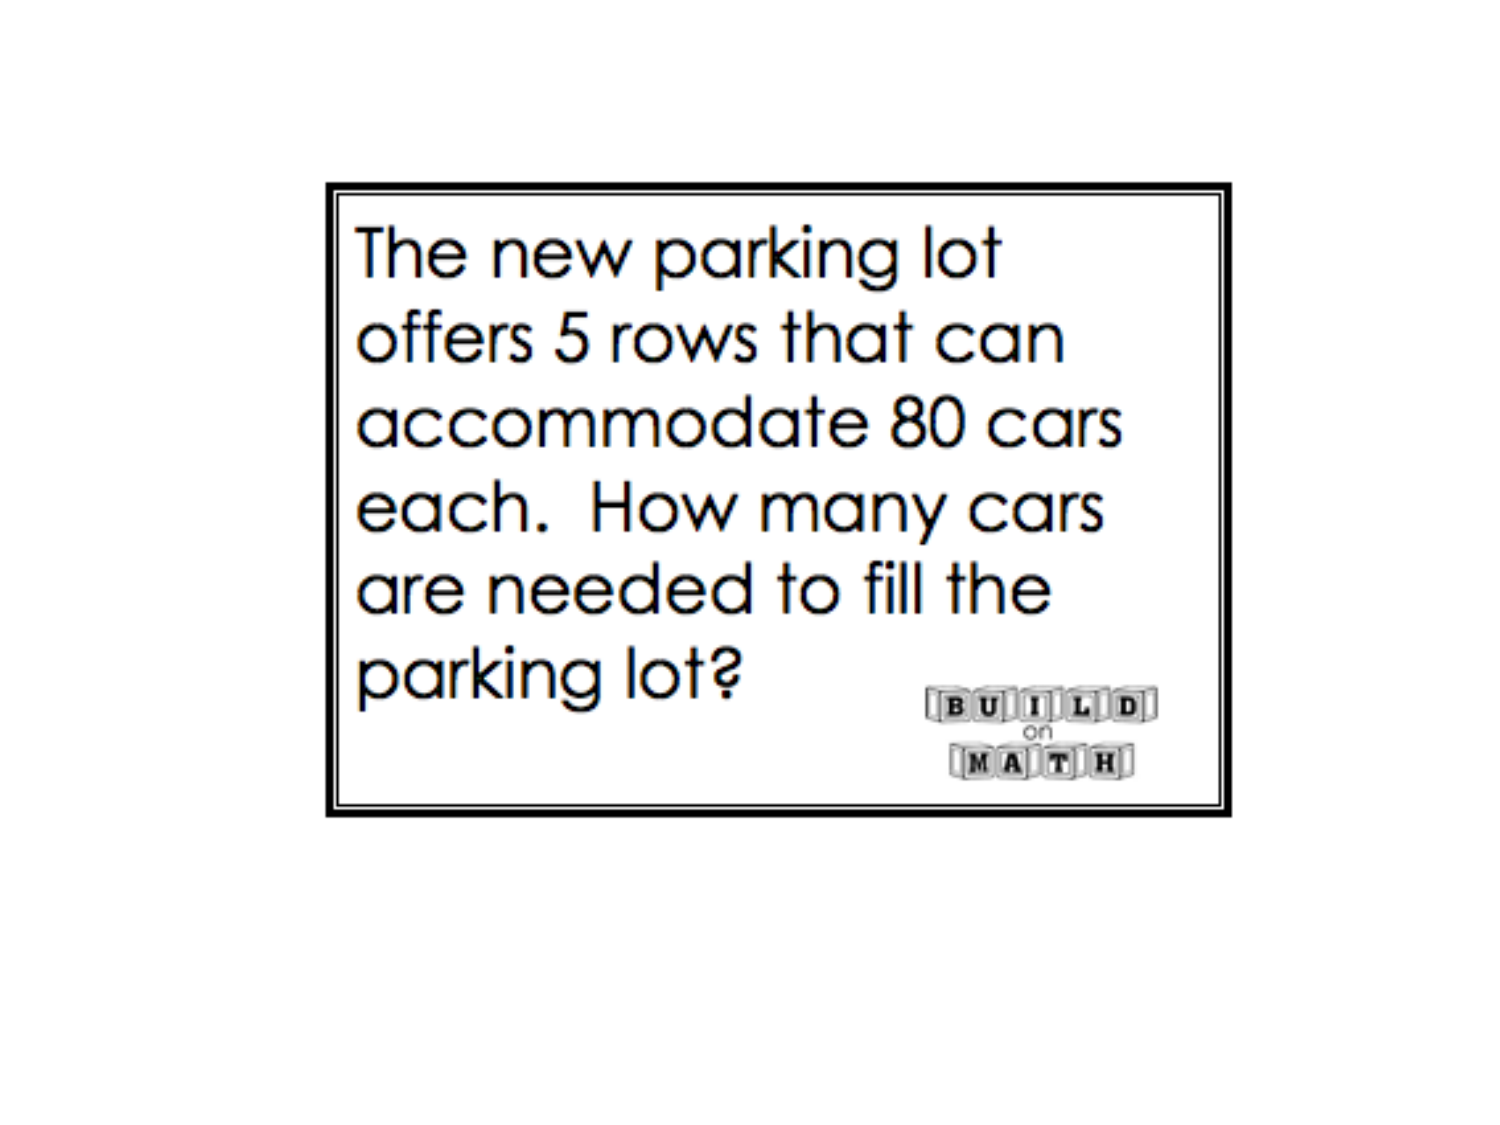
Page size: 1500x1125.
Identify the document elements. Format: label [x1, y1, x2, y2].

picture [299, 162, 1276, 887]
